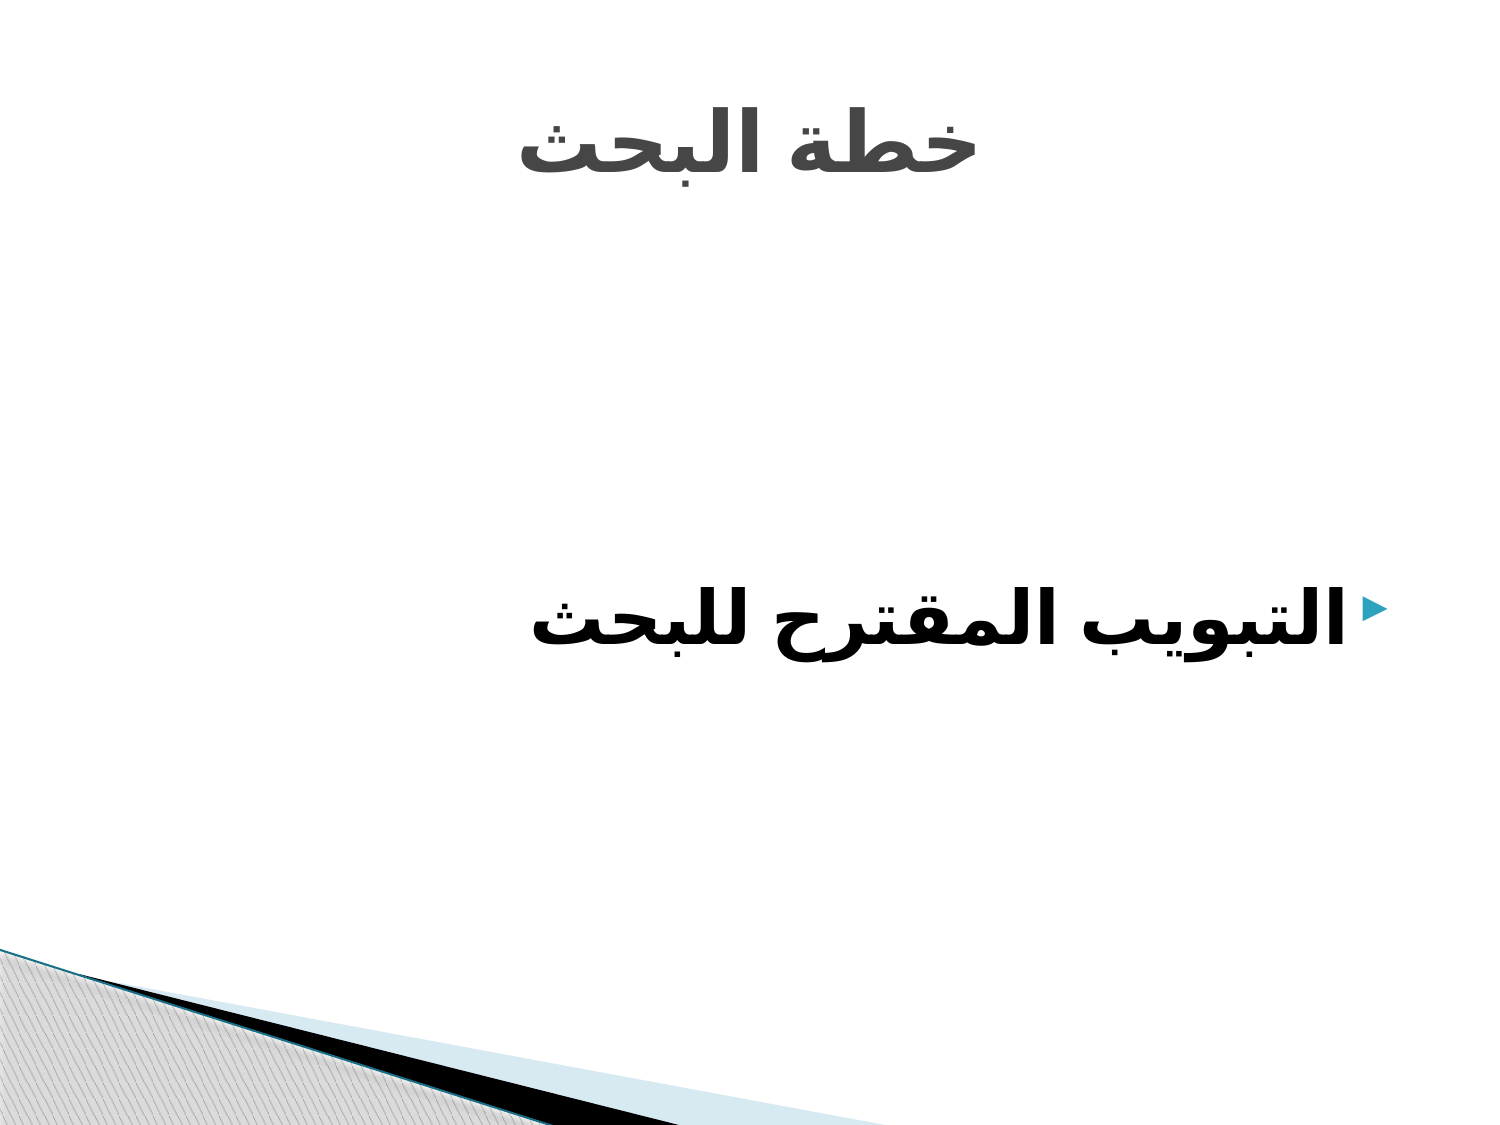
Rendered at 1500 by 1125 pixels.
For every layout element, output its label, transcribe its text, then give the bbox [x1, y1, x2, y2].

title خطة البحث [75, 45, 1425, 233]
list التبويب المقترح للبحث [75, 243, 1425, 986]
